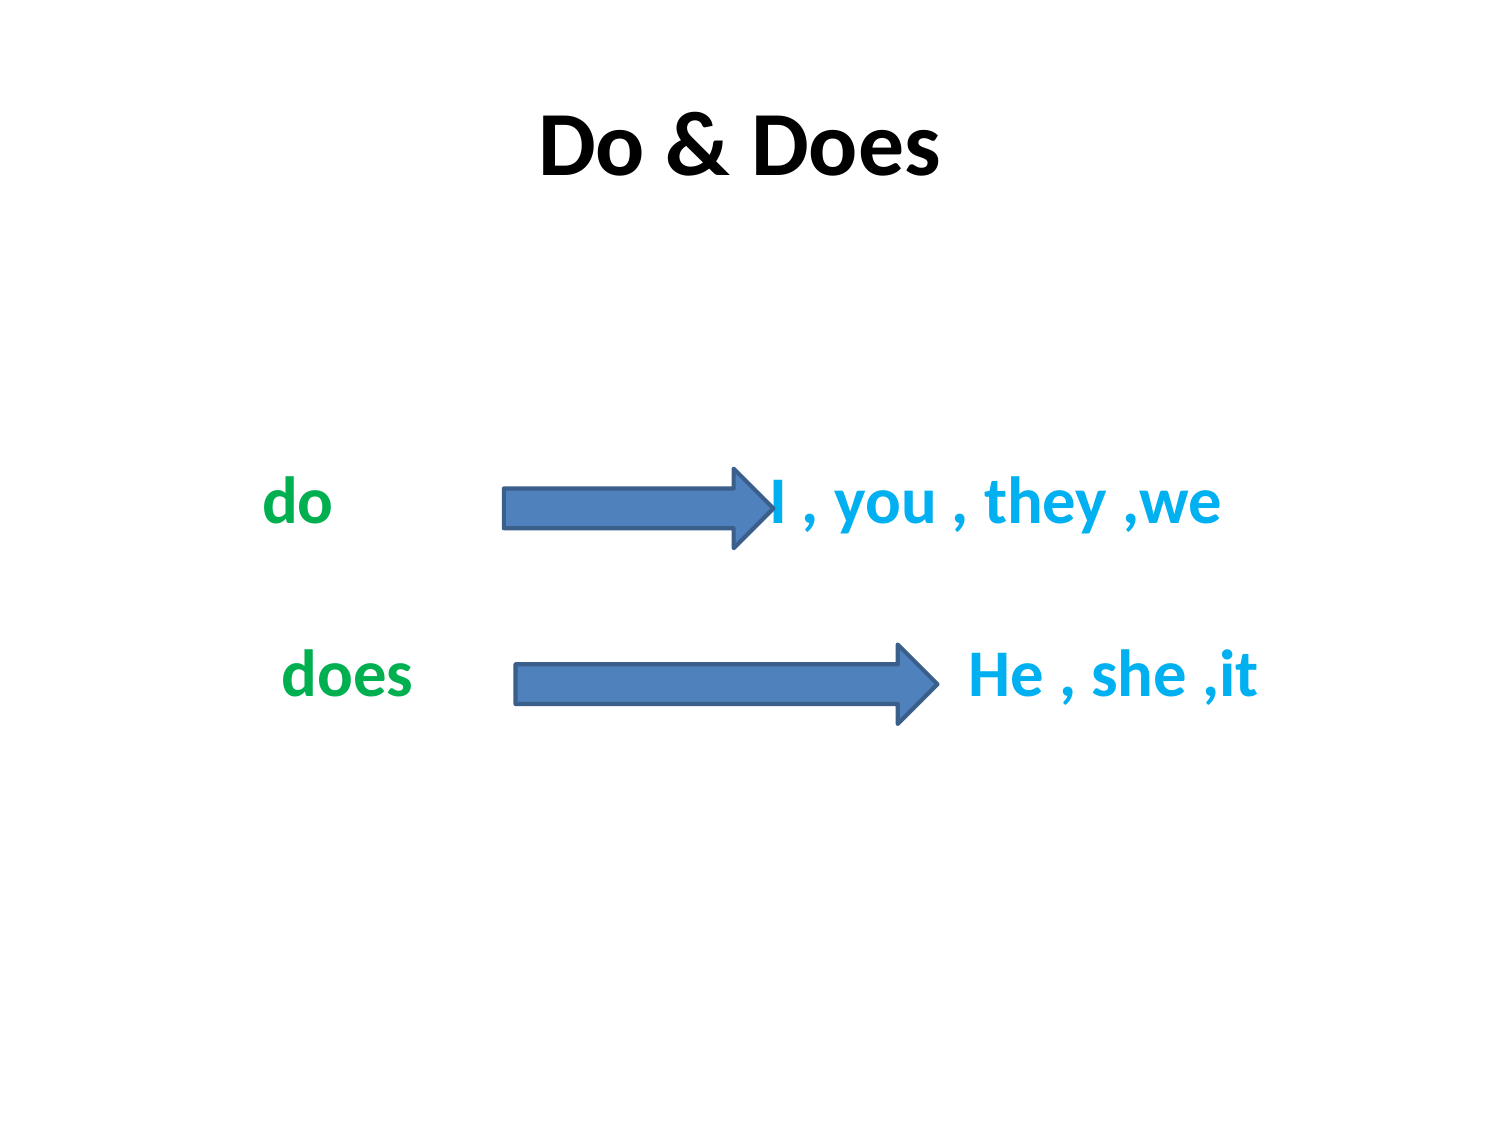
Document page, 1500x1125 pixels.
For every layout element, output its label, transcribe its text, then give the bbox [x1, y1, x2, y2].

text_box [501, 466, 776, 551]
title Do & Does [75, 45, 1425, 233]
text_box [513, 642, 940, 726]
list do I , you , they ,we does He , she ,it [75, 262, 1425, 1005]
